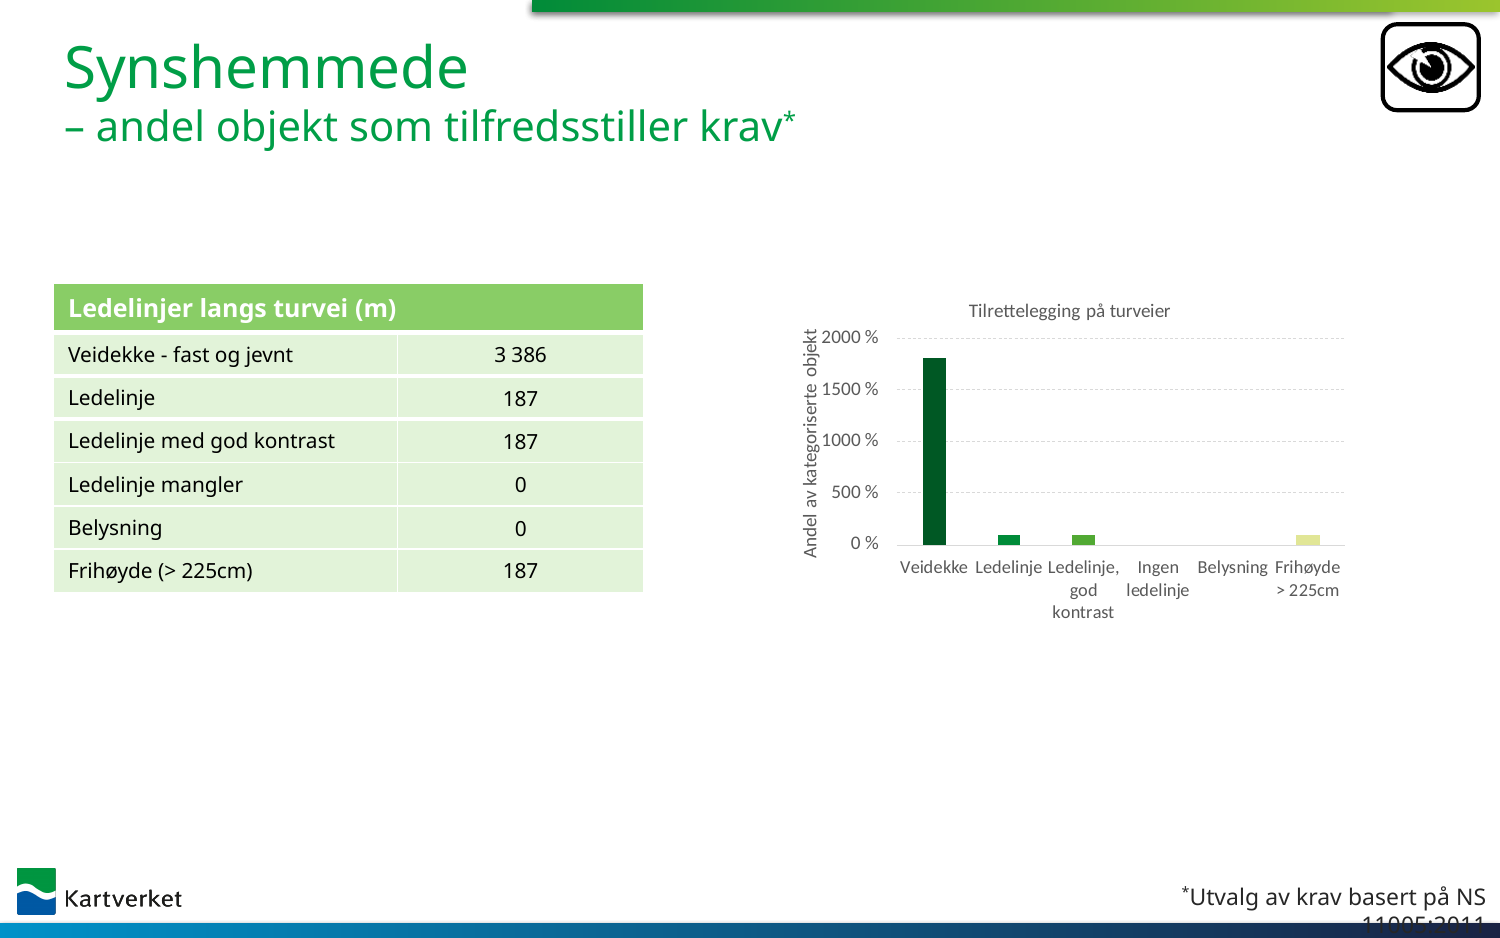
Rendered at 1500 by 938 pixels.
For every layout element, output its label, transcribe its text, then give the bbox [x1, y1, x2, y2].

table_cell Ledelinje mangler [54, 463, 397, 505]
table_header Ledelinjer langs turvei (m) [54, 284, 643, 330]
table_cell 187 [398, 550, 643, 592]
text_box *Utvalg av krav basert på NS 11005:2011 [1068, 873, 1500, 938]
table_cell 3 386 [398, 335, 643, 374]
table_cell Frihøyde (> 225cm) [54, 550, 397, 592]
table_cell Belysning [54, 507, 397, 548]
table_cell 187 [398, 421, 643, 462]
table_cell Veidekke - fast og jevnt [54, 335, 397, 374]
picture [791, 291, 1348, 630]
table_cell 0 [398, 463, 643, 505]
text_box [1382, 24, 1480, 111]
table_cell 187 [398, 378, 643, 417]
table_cell 0 [398, 507, 643, 548]
text_box Synshemmede – andel objekt som tilfredsstiller krav* [49, 24, 1431, 158]
table_cell Ledelinje med god kontrast [54, 421, 397, 462]
table_cell Ledelinje [54, 378, 397, 417]
